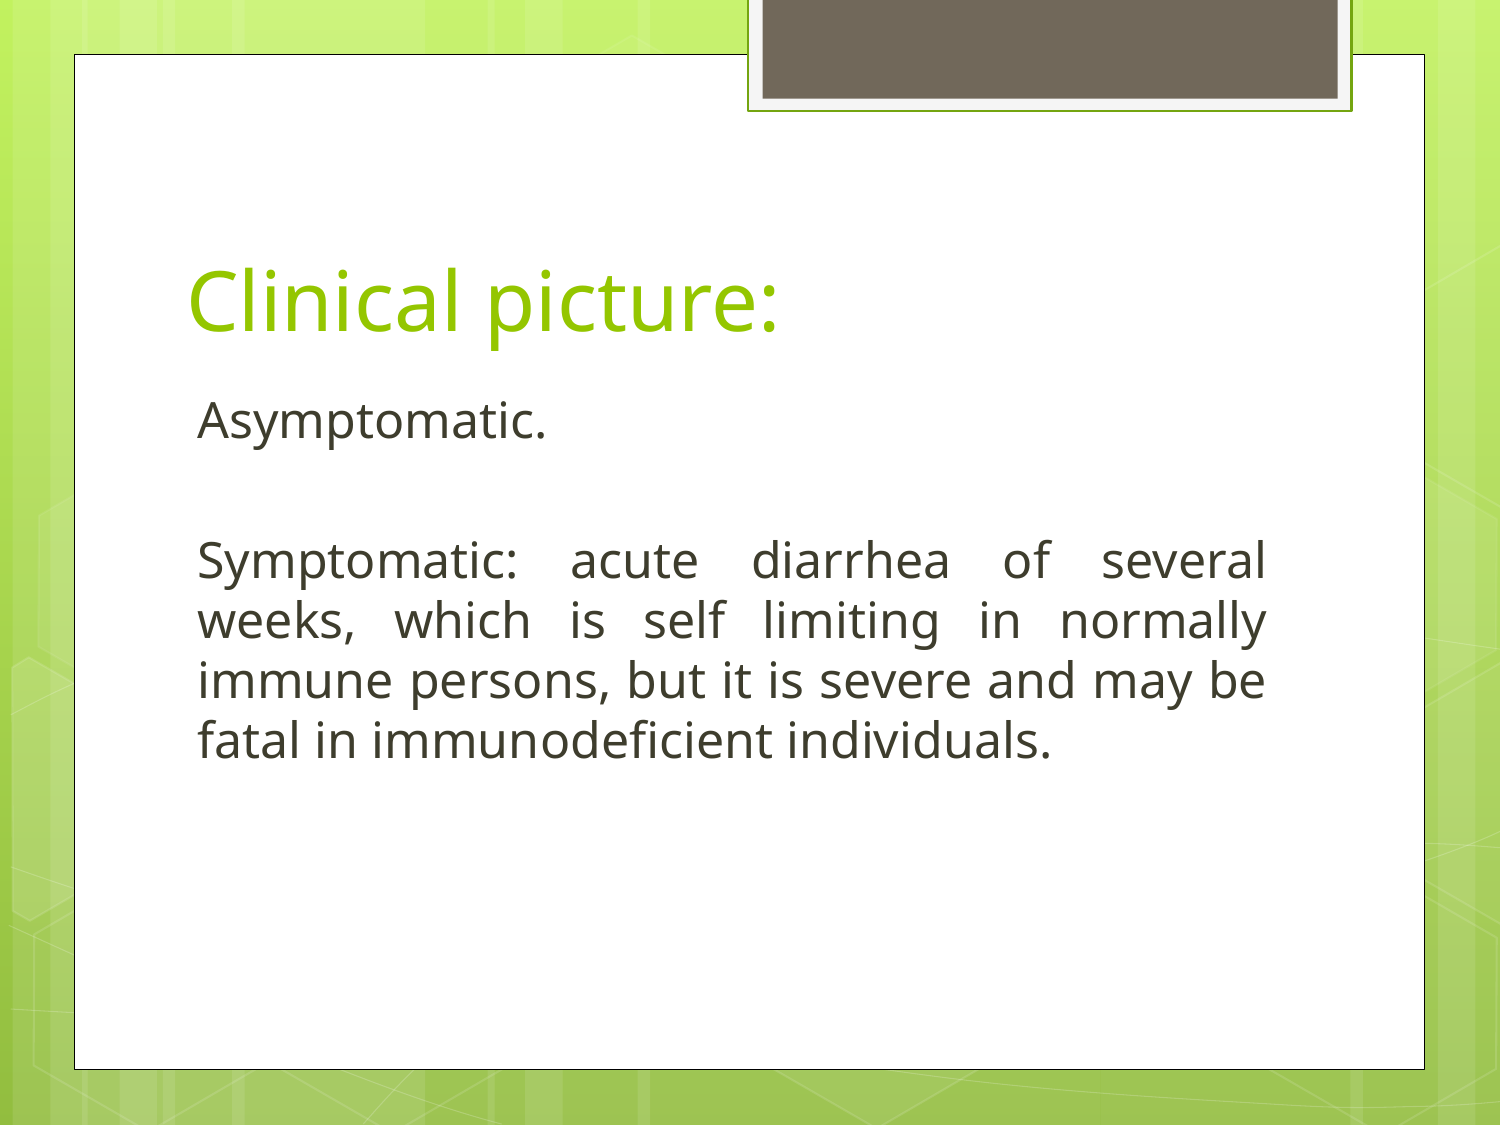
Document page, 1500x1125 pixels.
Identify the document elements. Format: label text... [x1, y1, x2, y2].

list Asymptomatic. Symptomatic: acute diarrhea of several weeks, which is self limiting in normally immune persons, but it is severe and may be fatal in immunodeficient individuals. [171, 381, 1283, 957]
title Clinical picture: [171, 168, 1324, 357]
